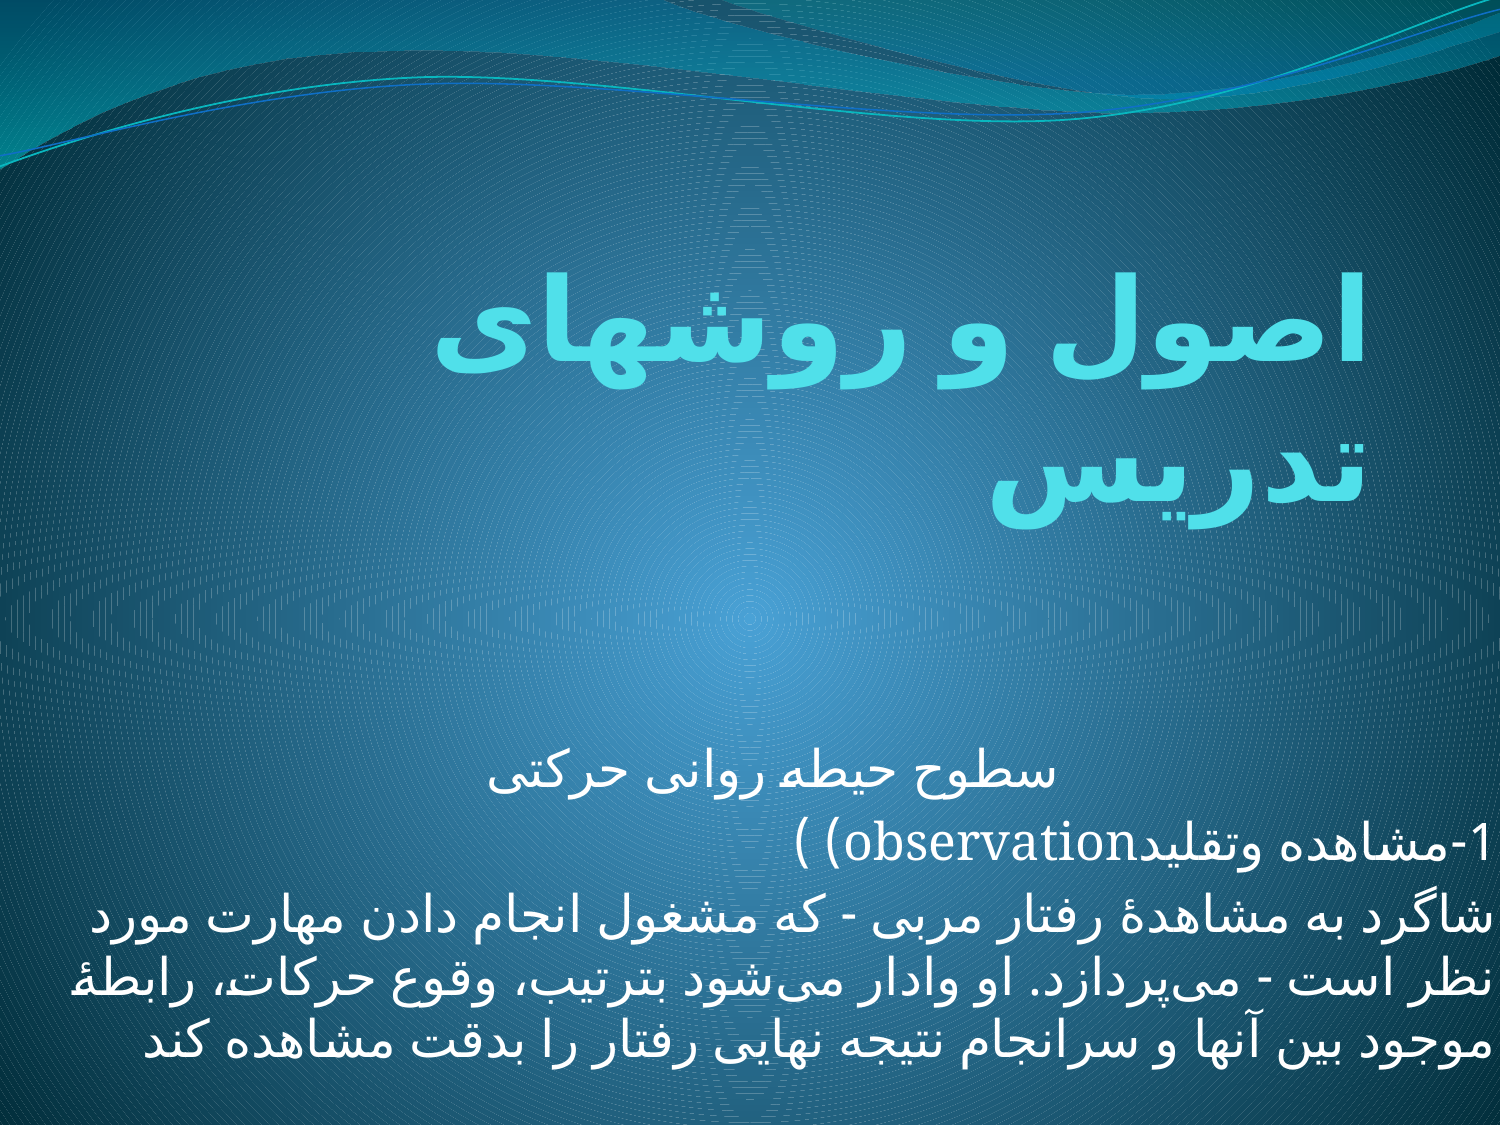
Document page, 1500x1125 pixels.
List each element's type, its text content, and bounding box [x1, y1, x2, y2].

title اصول و روشهای تدریس [87, 224, 1376, 525]
subtitle سطوح حیطه روانی حرکتی 1-مشاهده وتقلیدobservation) ) شاگرد به مشاهدهٔ رفتار مربى - که مشغول انجام دادن مهارت مورد نظر است - مى‌پردازد. او وادار مى‌شود بترتيب، وقوع حرکات، رابطهٔ موجود بين آنها و سرانجام نتيجه نهايى رفتار را بدقت مشاهده کند [41, 727, 1500, 1083]
